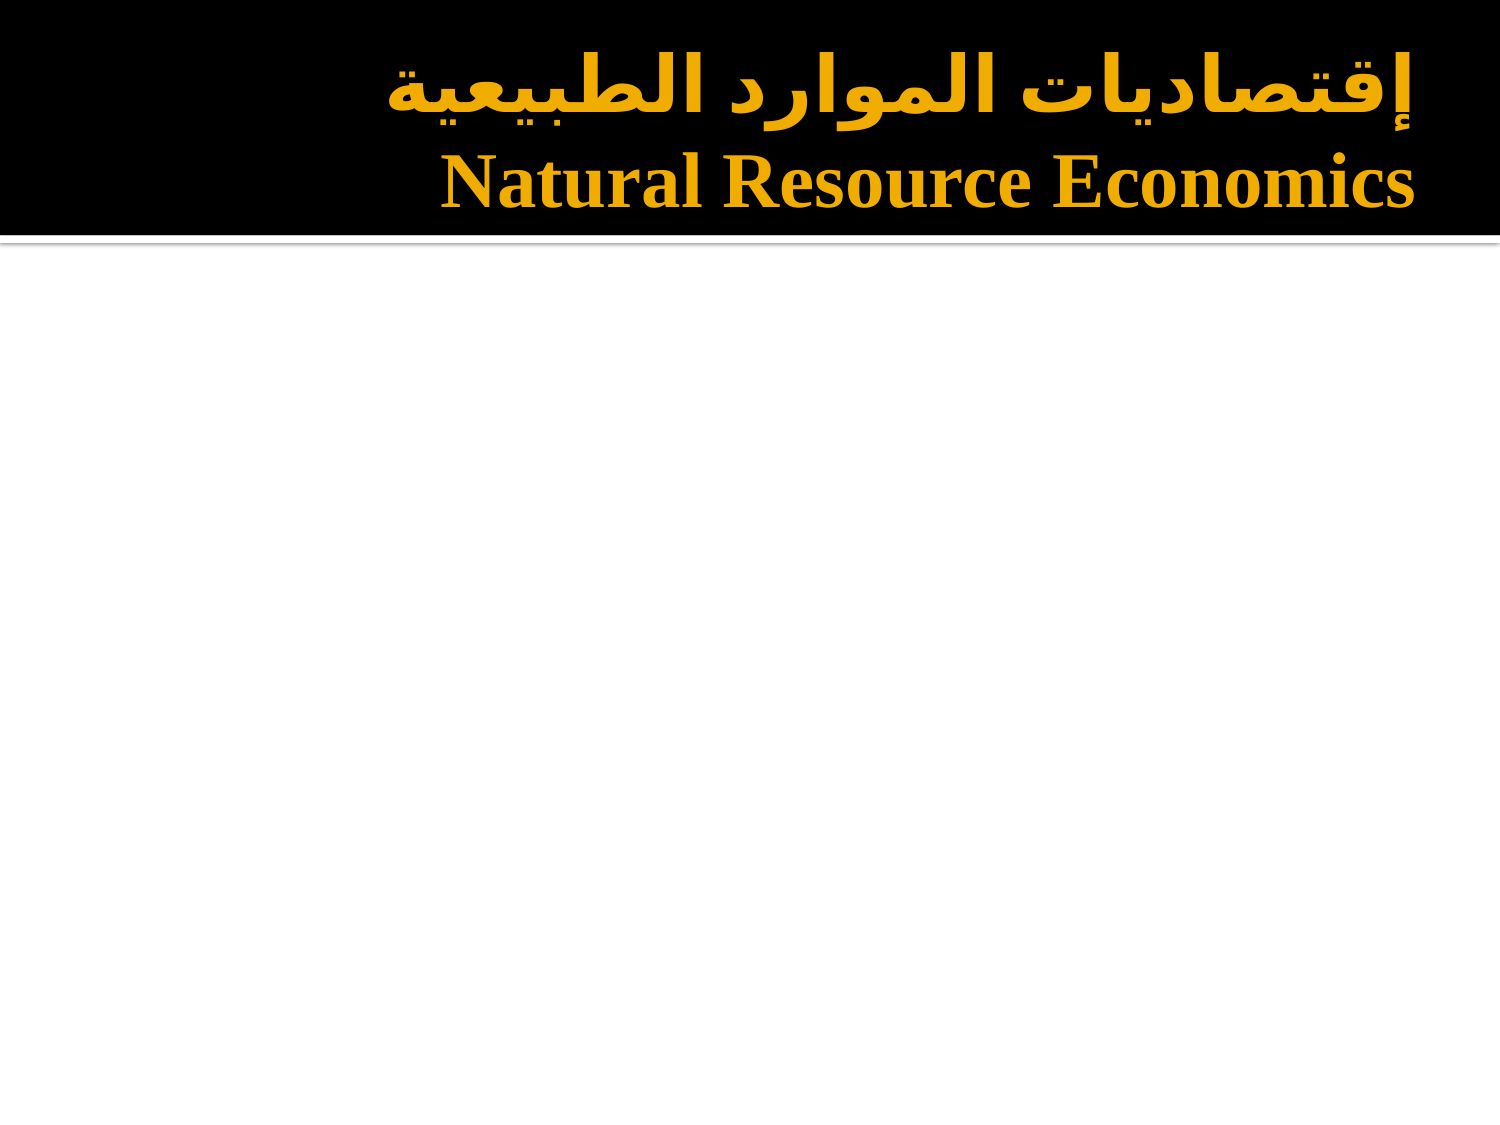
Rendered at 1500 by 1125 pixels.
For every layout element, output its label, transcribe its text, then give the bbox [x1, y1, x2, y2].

title إقتصاديات الموارد الطبيعية Natural Resource Economics [75, 25, 1425, 231]
